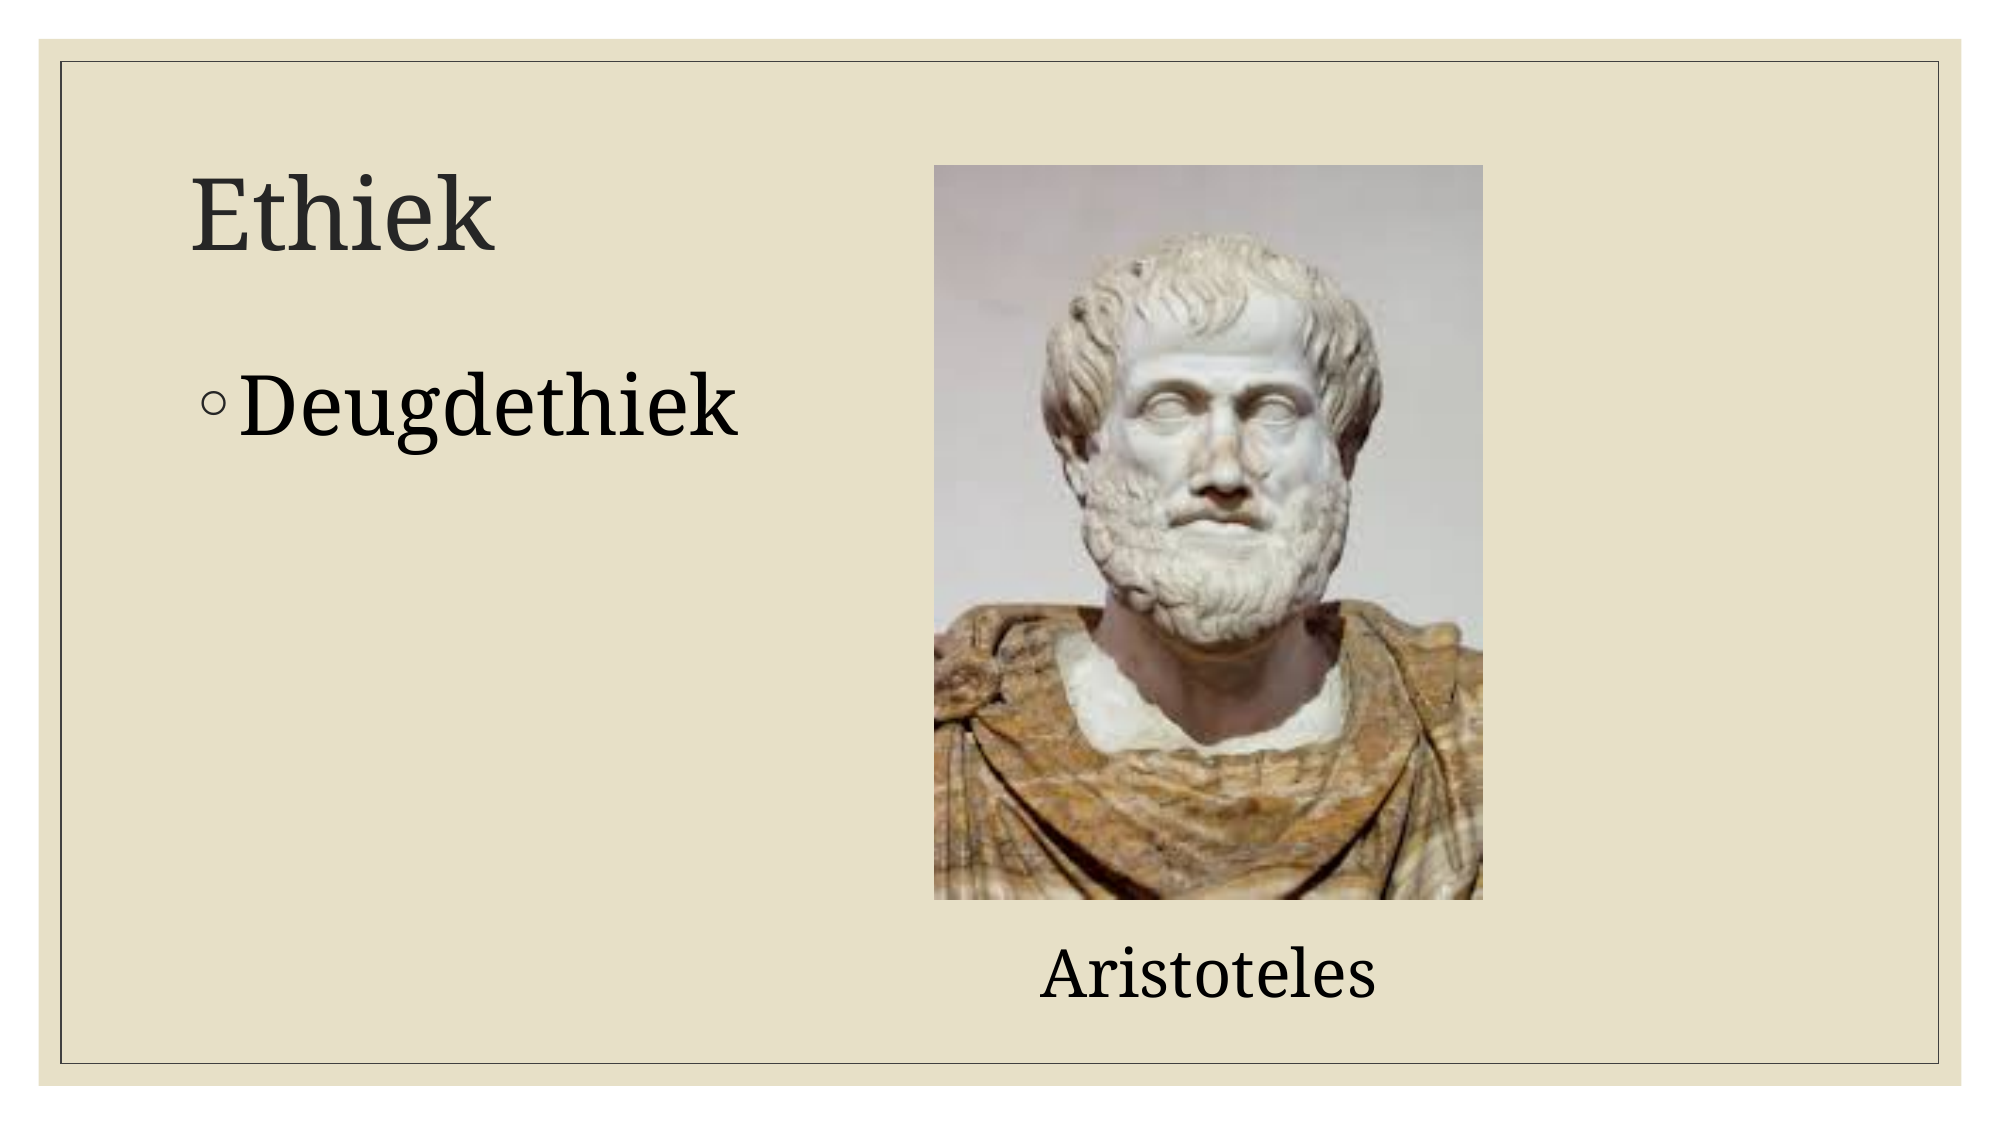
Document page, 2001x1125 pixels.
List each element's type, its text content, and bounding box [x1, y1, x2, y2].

picture [934, 165, 1483, 900]
text_box Aristoteles [968, 923, 1450, 1019]
title Ethiek [174, 105, 1825, 331]
list Deugdethiek [174, 345, 1825, 990]
